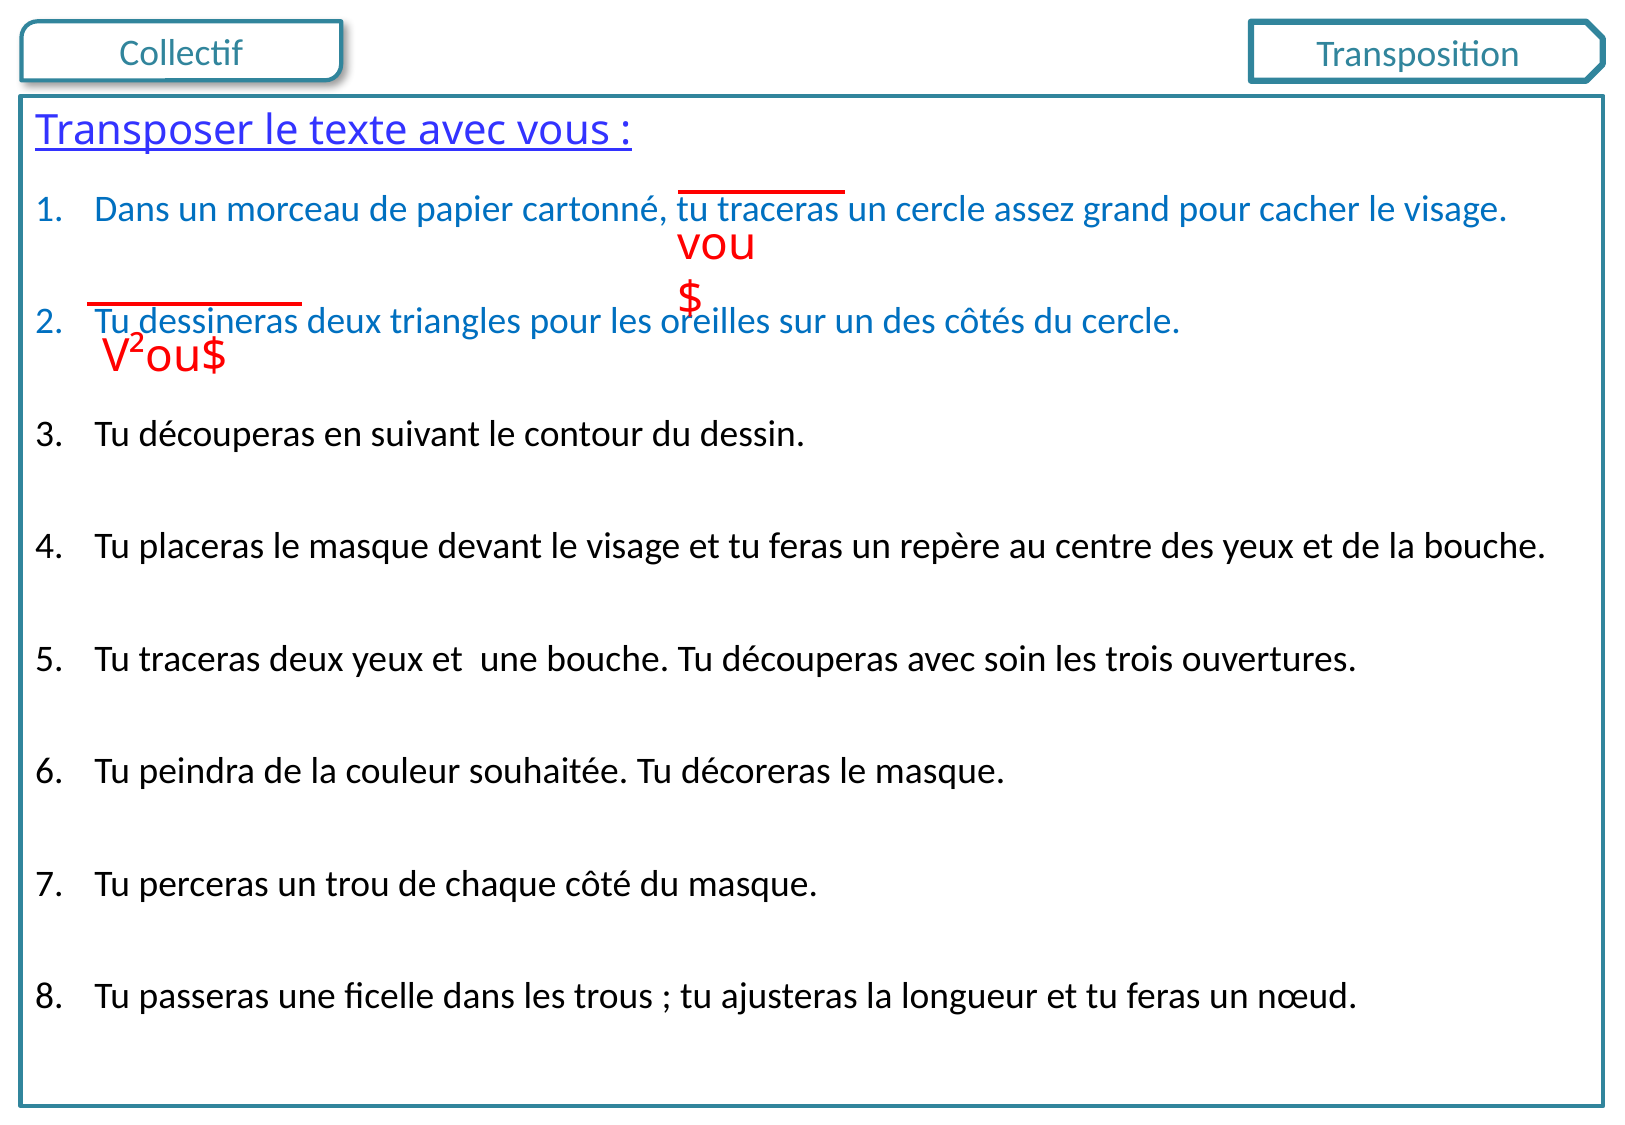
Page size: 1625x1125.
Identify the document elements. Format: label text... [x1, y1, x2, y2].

text_box V²ou$ [87, 317, 246, 388]
list Transposition [1251, 21, 1585, 81]
text_box vou$ [662, 206, 790, 332]
text_box Dans un morceau de papier cartonné, tu traceras un cercle assez grand pour cacher le visage. Tu dessineras deux triangles pour les oreilles sur un des côtés du cercle. Tu découperas en suivant le contour du dessin. Tu placeras le masque devant le visage et tu feras un repère au centre des yeux et de la bouche. Tu traceras deux yeux et une bouche. Tu découperas avec soin les trois ouvertures. Tu peindra de la couleur souhaitée. Tu décoreras le masque. Tu perceras un trou de chaque côté du masque. Tu passeras une ficelle dans les trous ; tu ajusteras la longueur et tu feras un nœud. [20, 108, 1604, 1024]
list Transposer le texte avec vous : [18, 94, 1605, 1108]
